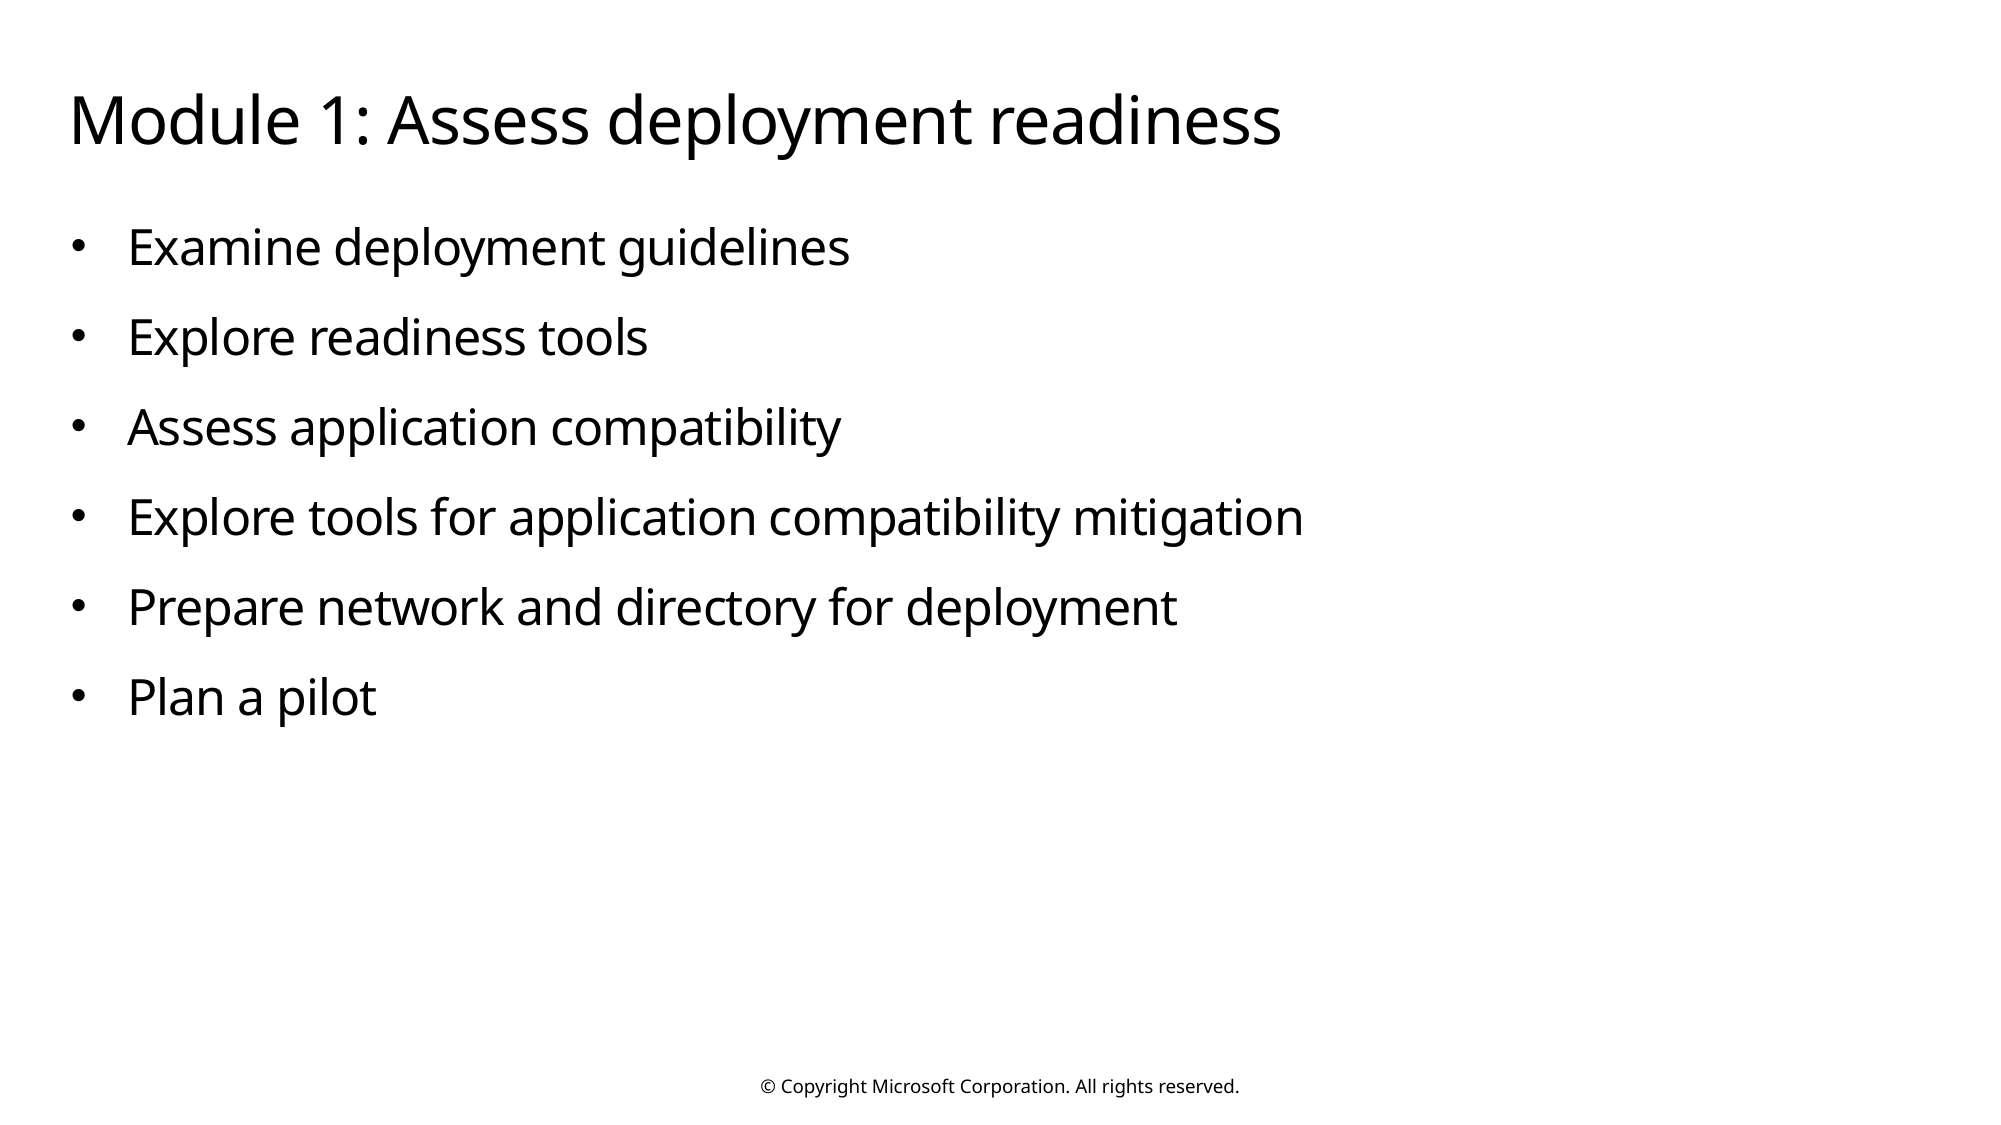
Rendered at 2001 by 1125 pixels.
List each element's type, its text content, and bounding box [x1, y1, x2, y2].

list Examine deployment guidelines Explore readiness tools Assess application compatibility Explore tools for application compatibility mitigation Prepare network and directory for deployment Plan a pilot [70, 177, 1932, 727]
title Module 1: Assess deployment readiness [68, 72, 1930, 178]
